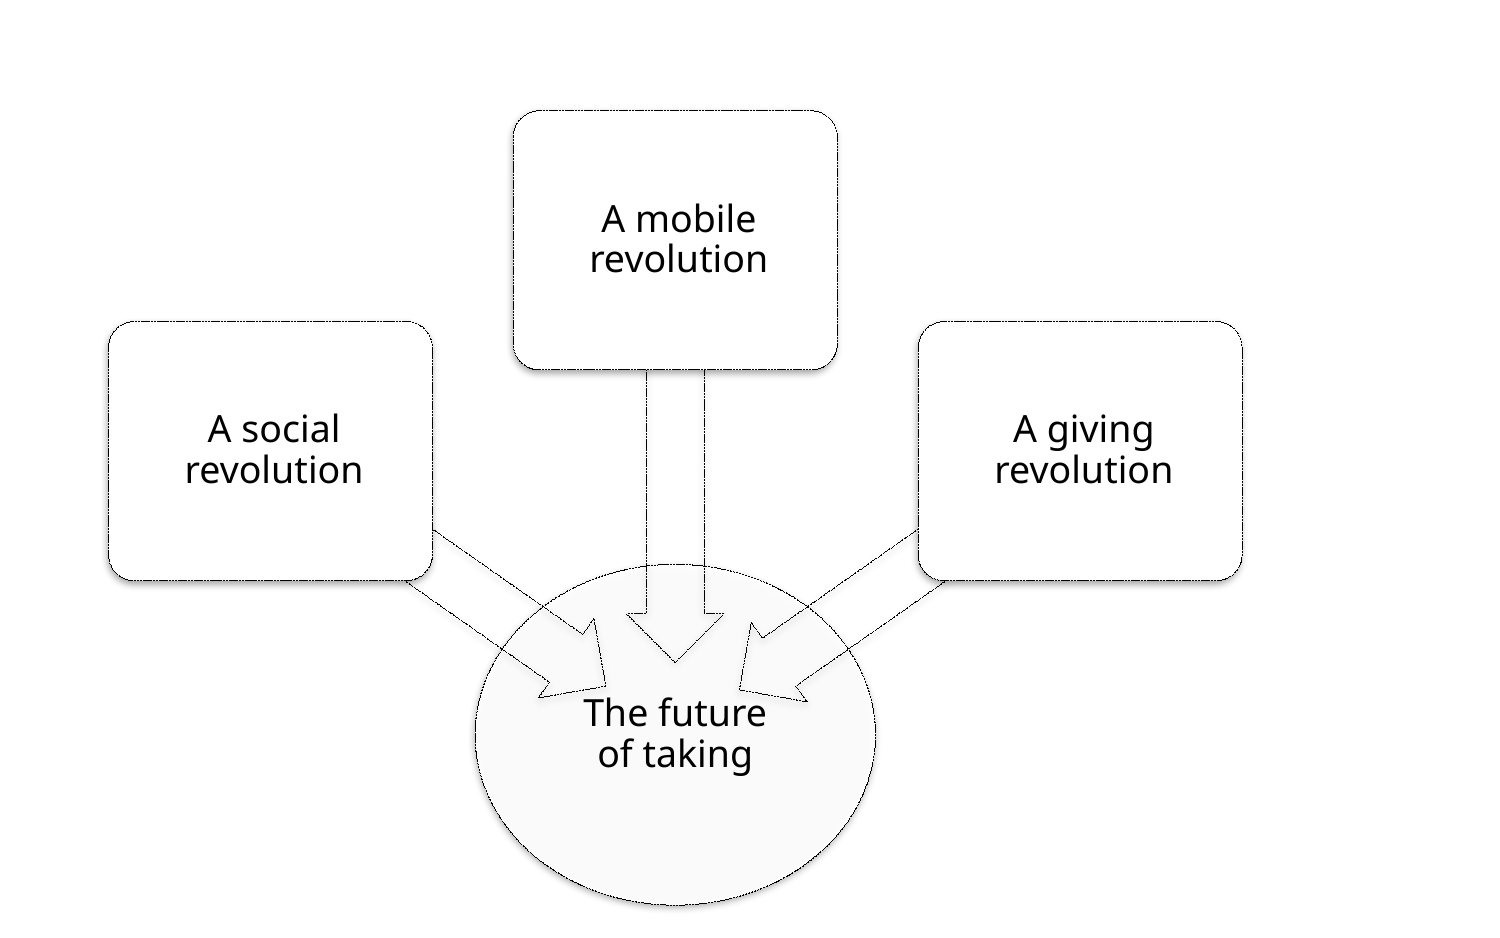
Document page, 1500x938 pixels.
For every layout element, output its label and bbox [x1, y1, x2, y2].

text_box [43, 110, 1307, 906]
